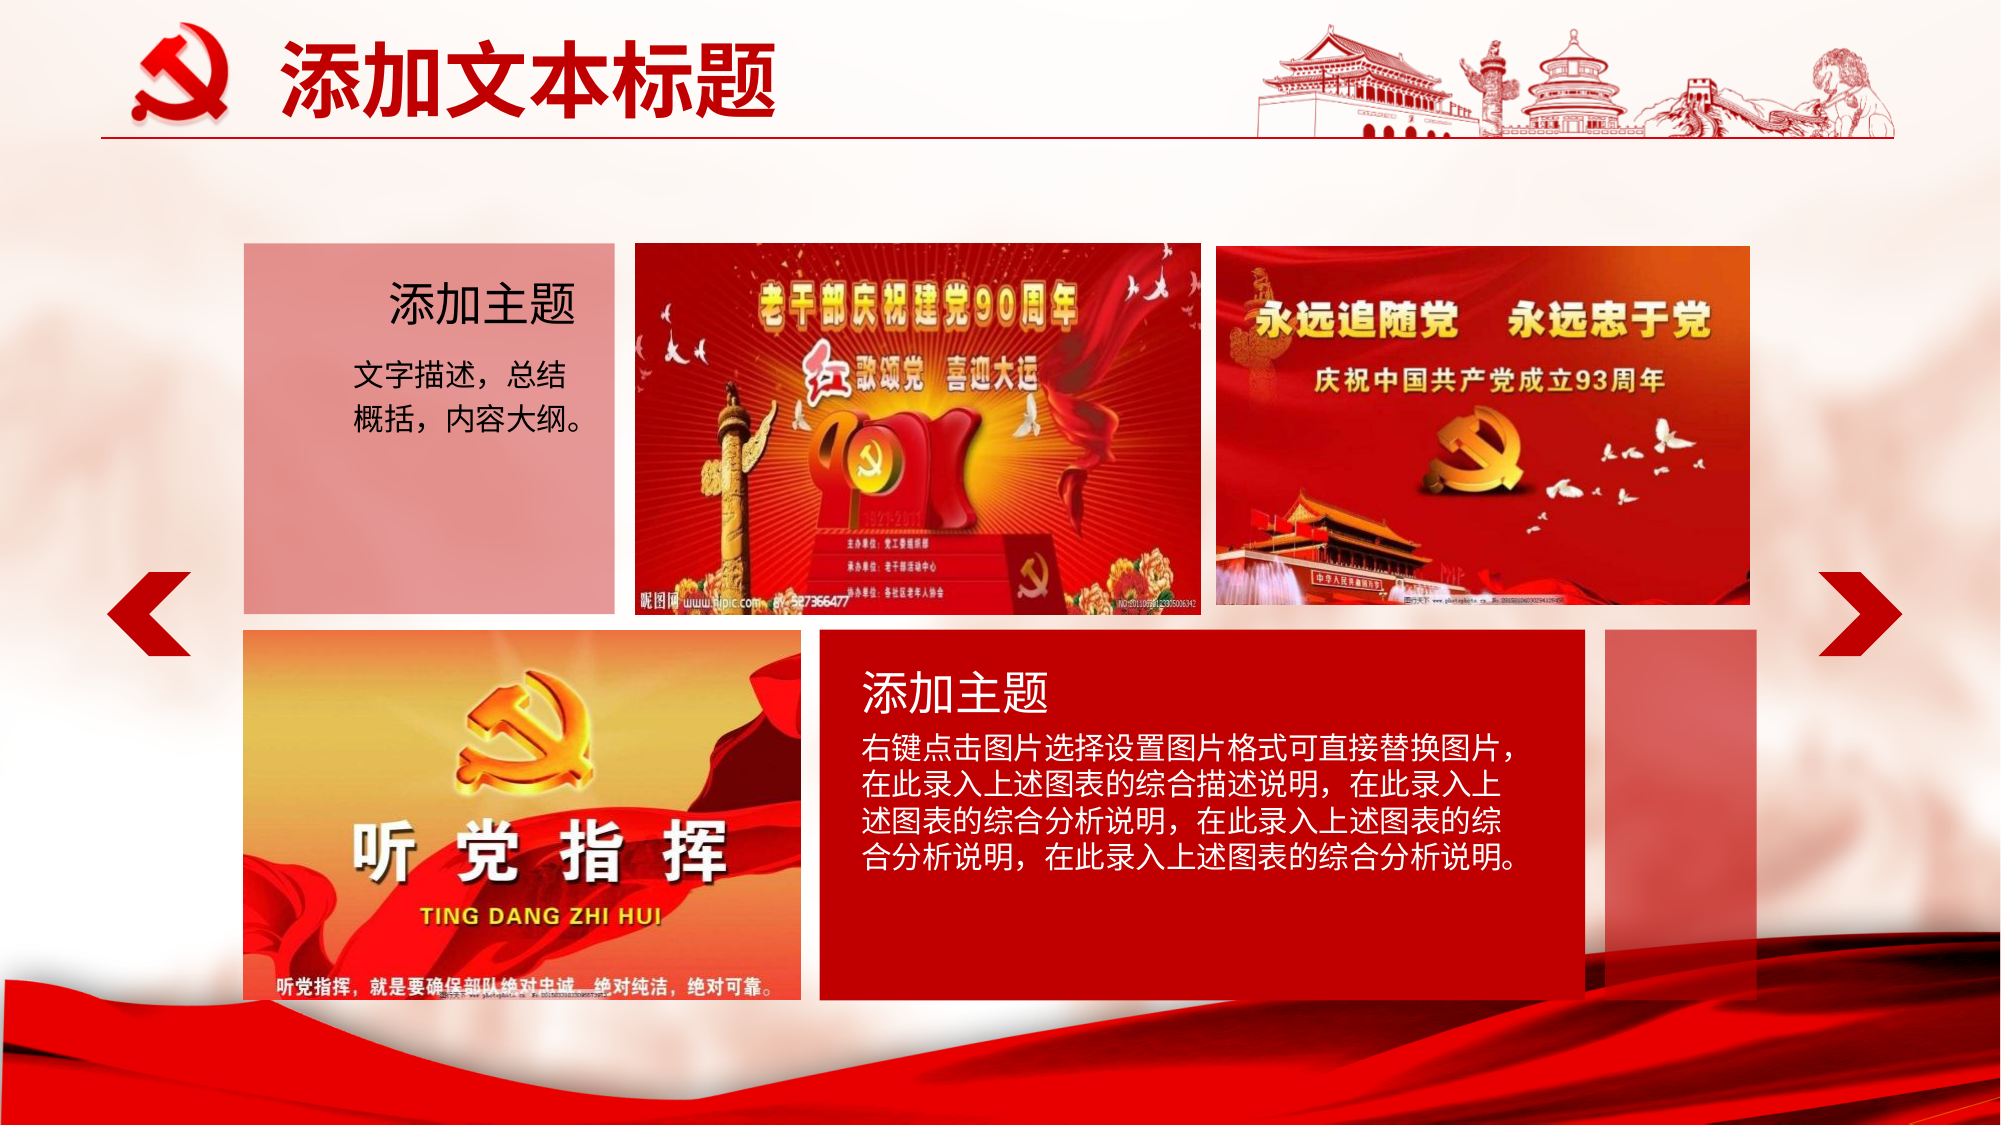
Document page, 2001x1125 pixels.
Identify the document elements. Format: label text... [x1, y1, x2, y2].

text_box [243, 243, 633, 615]
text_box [819, 629, 1586, 1001]
text_box [1605, 629, 1757, 1001]
text_box 添加文本标题 [15, 20, 1042, 136]
text_box [1818, 572, 1903, 657]
picture [0, 0, 2001, 1125]
text_box [106, 572, 191, 657]
